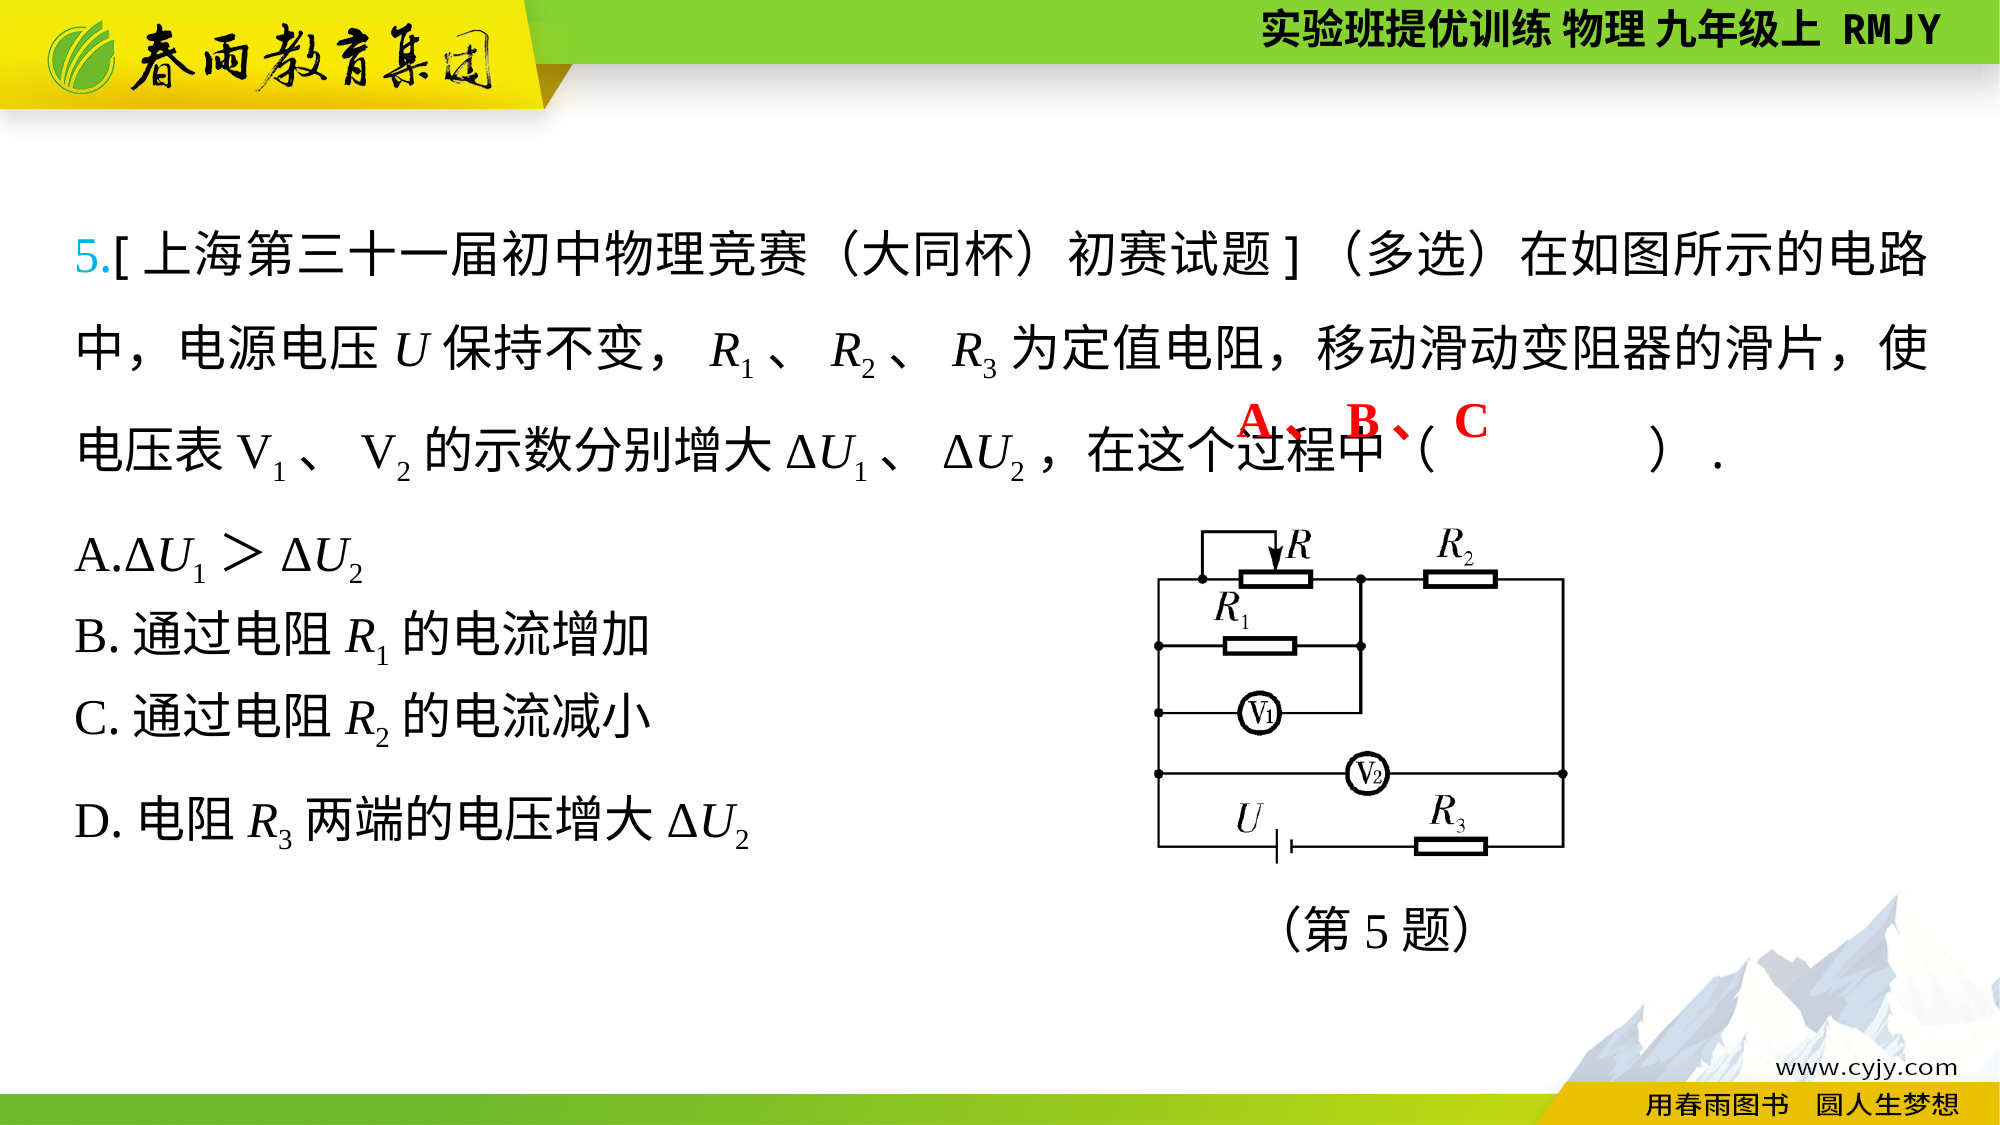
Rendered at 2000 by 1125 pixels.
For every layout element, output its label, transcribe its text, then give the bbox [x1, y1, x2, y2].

text_box A、B、C [1221, 379, 1505, 455]
text_box （第5题） [1237, 877, 1516, 966]
picture [0, 0, 2000, 1125]
